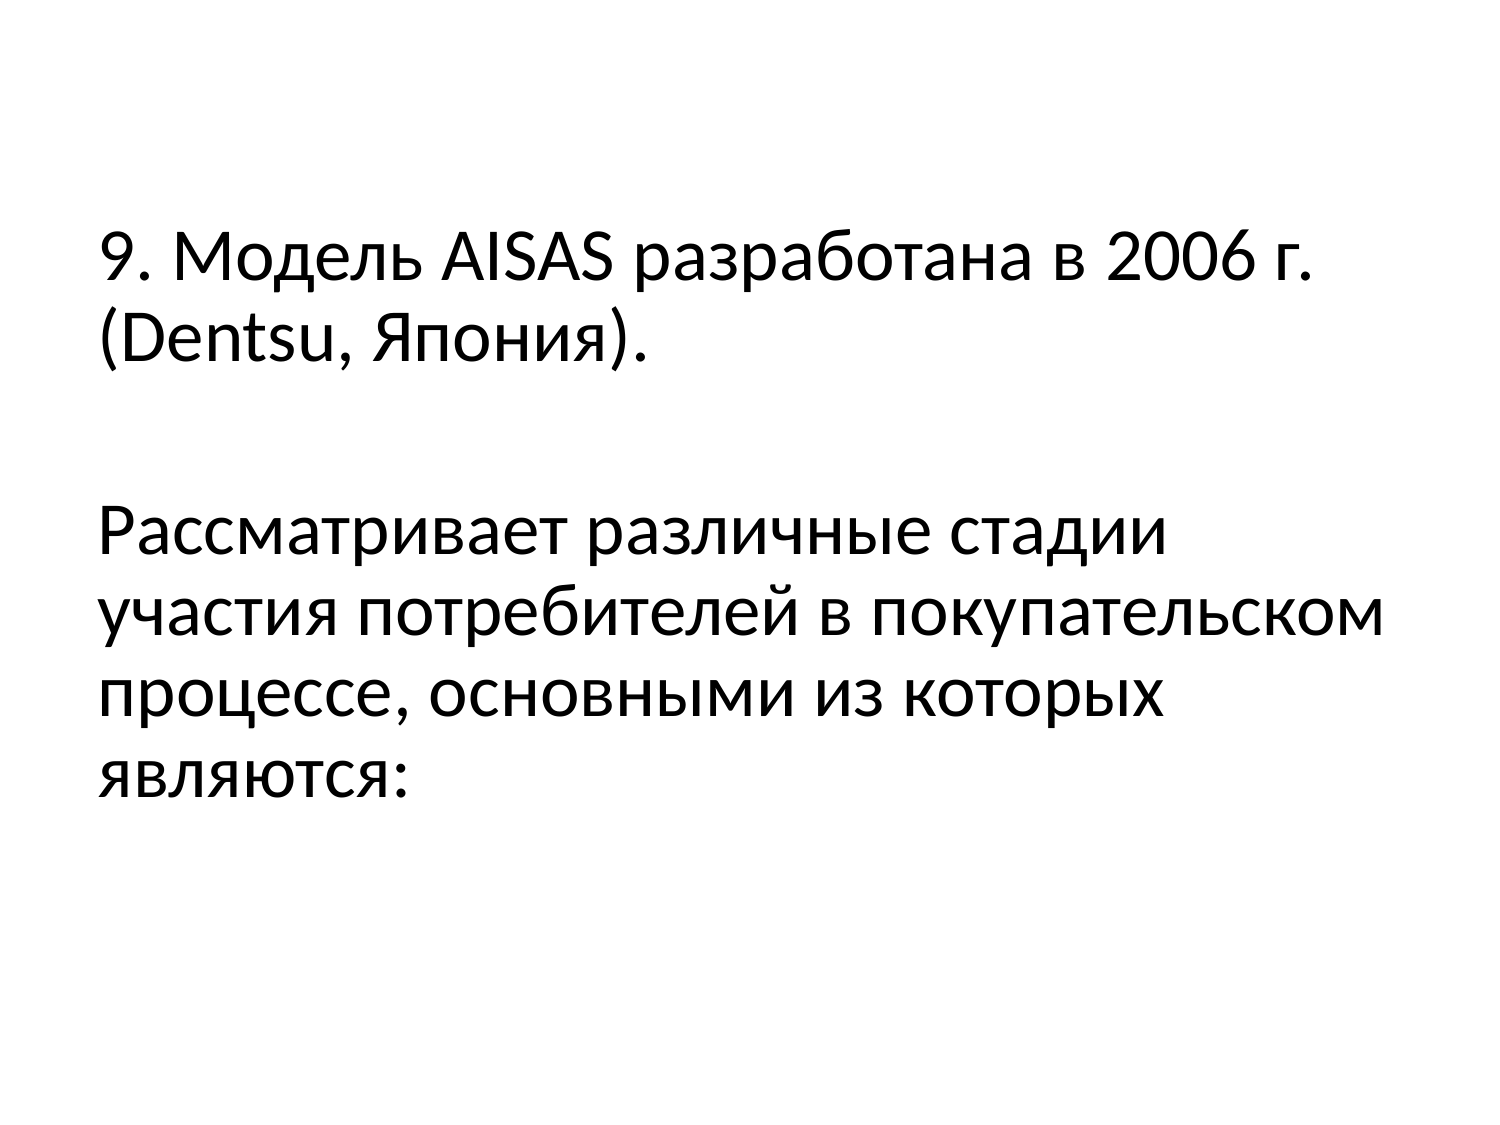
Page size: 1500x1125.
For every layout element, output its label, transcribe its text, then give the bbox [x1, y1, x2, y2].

list 9. Модель AISAS разработана в 2006 г. (Dentsu, Япония). Рассматривает различные стадии участия потребителей в покупательском процессе, основными из которых являются: [64, 208, 1414, 996]
